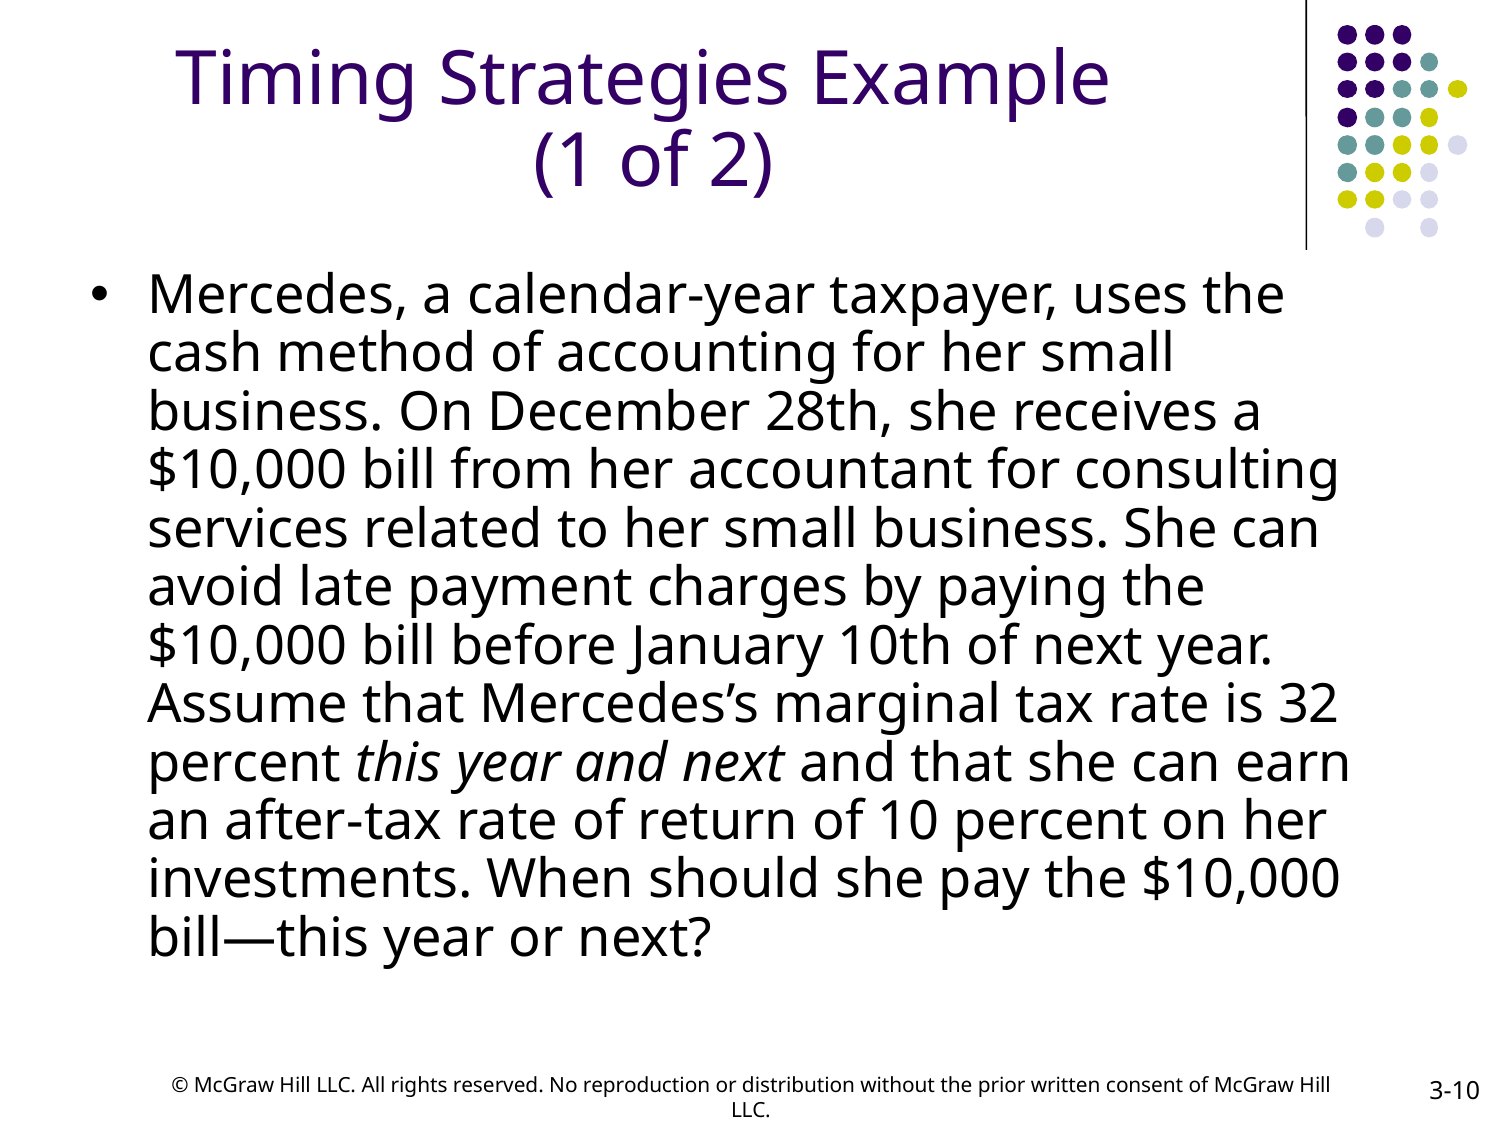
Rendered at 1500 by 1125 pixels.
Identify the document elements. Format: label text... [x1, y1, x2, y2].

slide_number 3-10 [1345, 1061, 1496, 1122]
list Mercedes, a calendar-year taxpayer, uses the cash method of accounting for her small business. On December 28th, she receives a $10,000 bill from her accountant for consulting services related to her small business. She can avoid late payment charges by paying the $10,000 bill before January 10th of next year. Assume that Mercedes’s marginal tax rate is 32 percent this year and next and that she can earn an after-tax rate of return of 10 percent on her investments. When should she pay the $10,000 bill—this year or next? [75, 259, 1425, 1062]
title Timing Strategies Example (1 of 2) [32, 8, 1275, 234]
